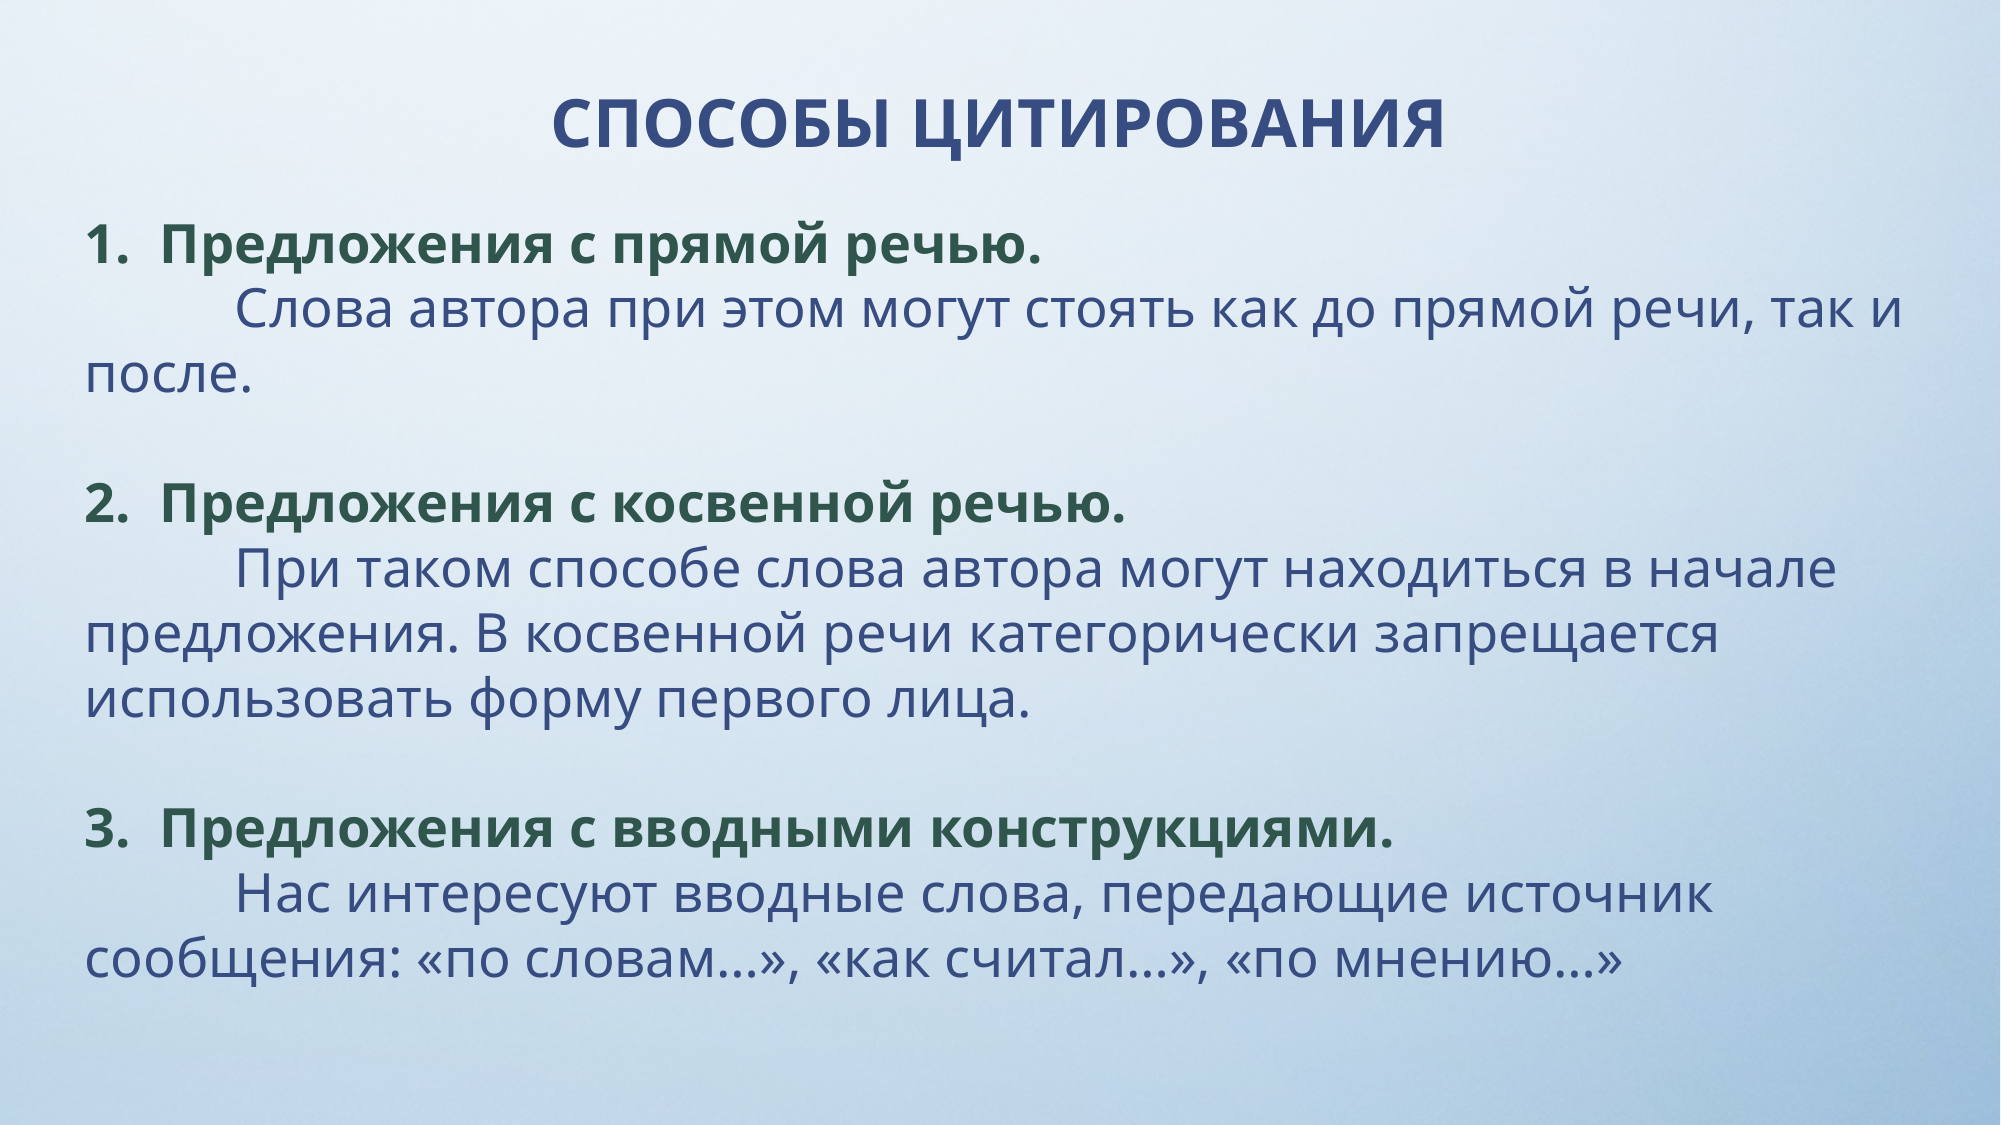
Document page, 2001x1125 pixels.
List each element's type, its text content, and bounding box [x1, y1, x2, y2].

text_box Предложения с прямой речью. Слова автора при этом могут стоять как до прямой речи, так и после. Предложения с косвенной речью. При таком способе слова автора могут находиться в начале предложения. В косвенной речи категорически запрещается использовать форму первого лица. Предложения с вводными конструкциями. Нас интересуют вводные слова, передающие источник сообщения: «по словам…», «как считал…», «по мнению…» [70, 201, 1929, 1061]
text_box СПОСОБЫ ЦИТИРОВАНИЯ [46, 73, 1953, 169]
picture [0, 0, 2001, 1125]
